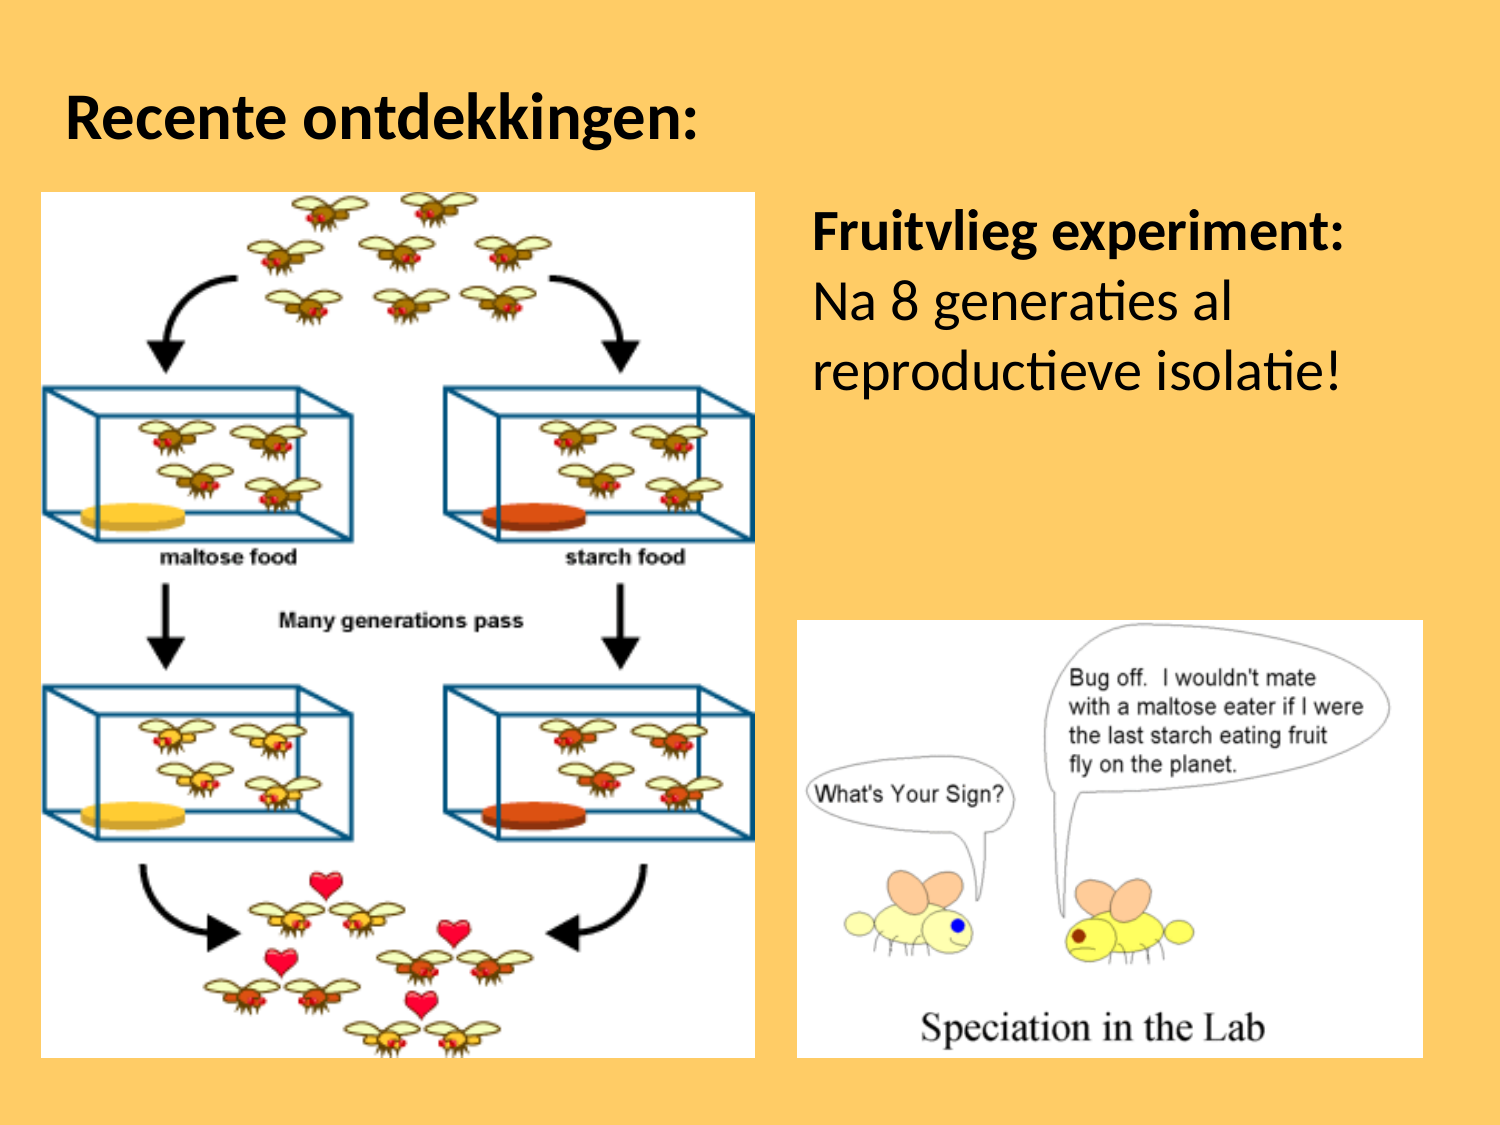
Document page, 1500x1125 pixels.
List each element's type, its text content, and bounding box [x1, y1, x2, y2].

picture [796, 620, 1423, 1059]
text_box Fruitvlieg experiment: Na 8 generaties al reproductieve isolatie! [797, 185, 1423, 480]
text_box Recente ontdekkingen: [50, 65, 1386, 161]
picture [41, 192, 755, 1059]
